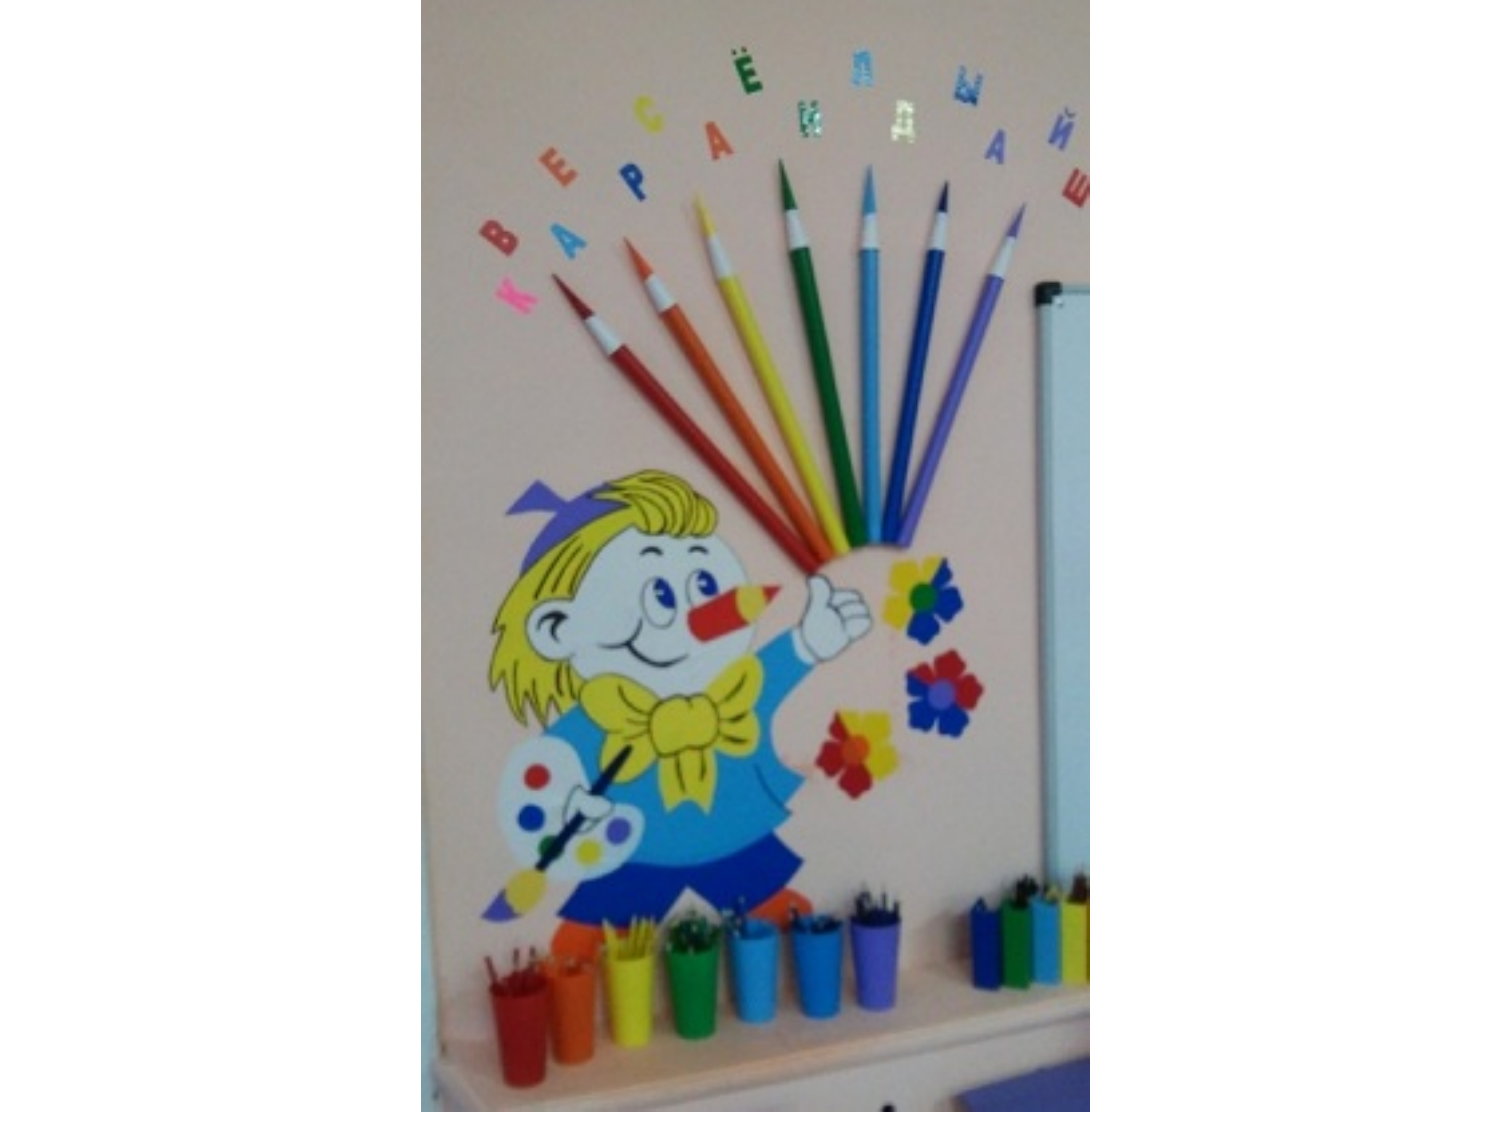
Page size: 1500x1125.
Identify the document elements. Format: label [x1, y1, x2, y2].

picture [421, 0, 1091, 1112]
